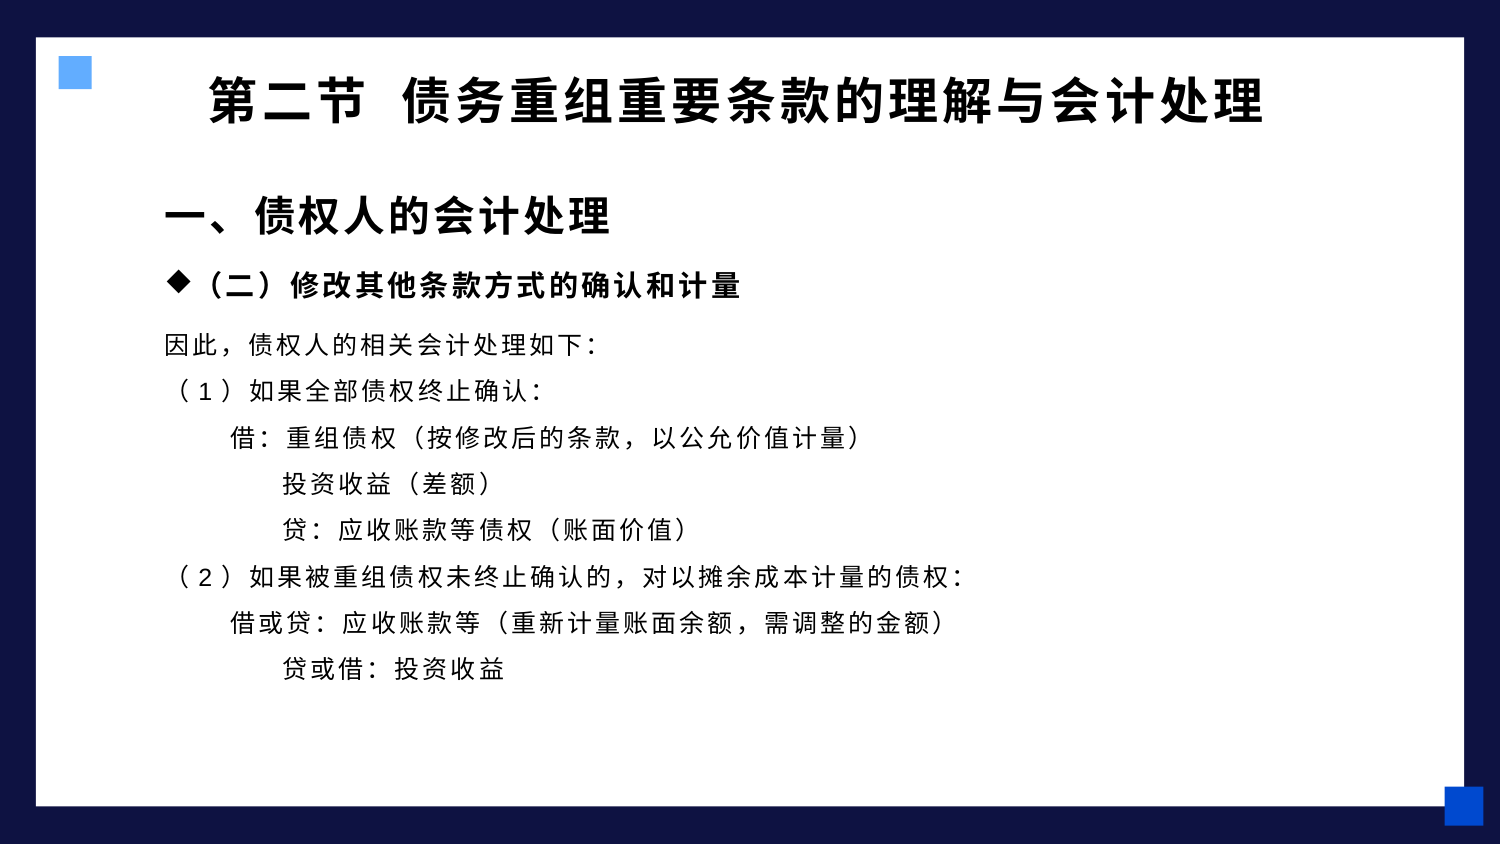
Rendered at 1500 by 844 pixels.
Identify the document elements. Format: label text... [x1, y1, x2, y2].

list 一、债权人的会计处理 （二）修改其他条款方式的确认和计量 因此，债权人的相关会计处理如下： （1）如果全部债权终止确认： 借：重组债权（按修改后的条款，以公允价值计量） 投资收益（差额） 贷：应收账款等债权（账面价值） （2）如果被重组债权未终止确认的，对以摊余成本计量的债权： 借或贷：应收账款等（重新计量账面余额，需调整的金额） 贷或借：投资收益 [147, 179, 1376, 604]
title 第二节 债务重组重要条款的理解与会计处理 [141, 48, 1327, 138]
